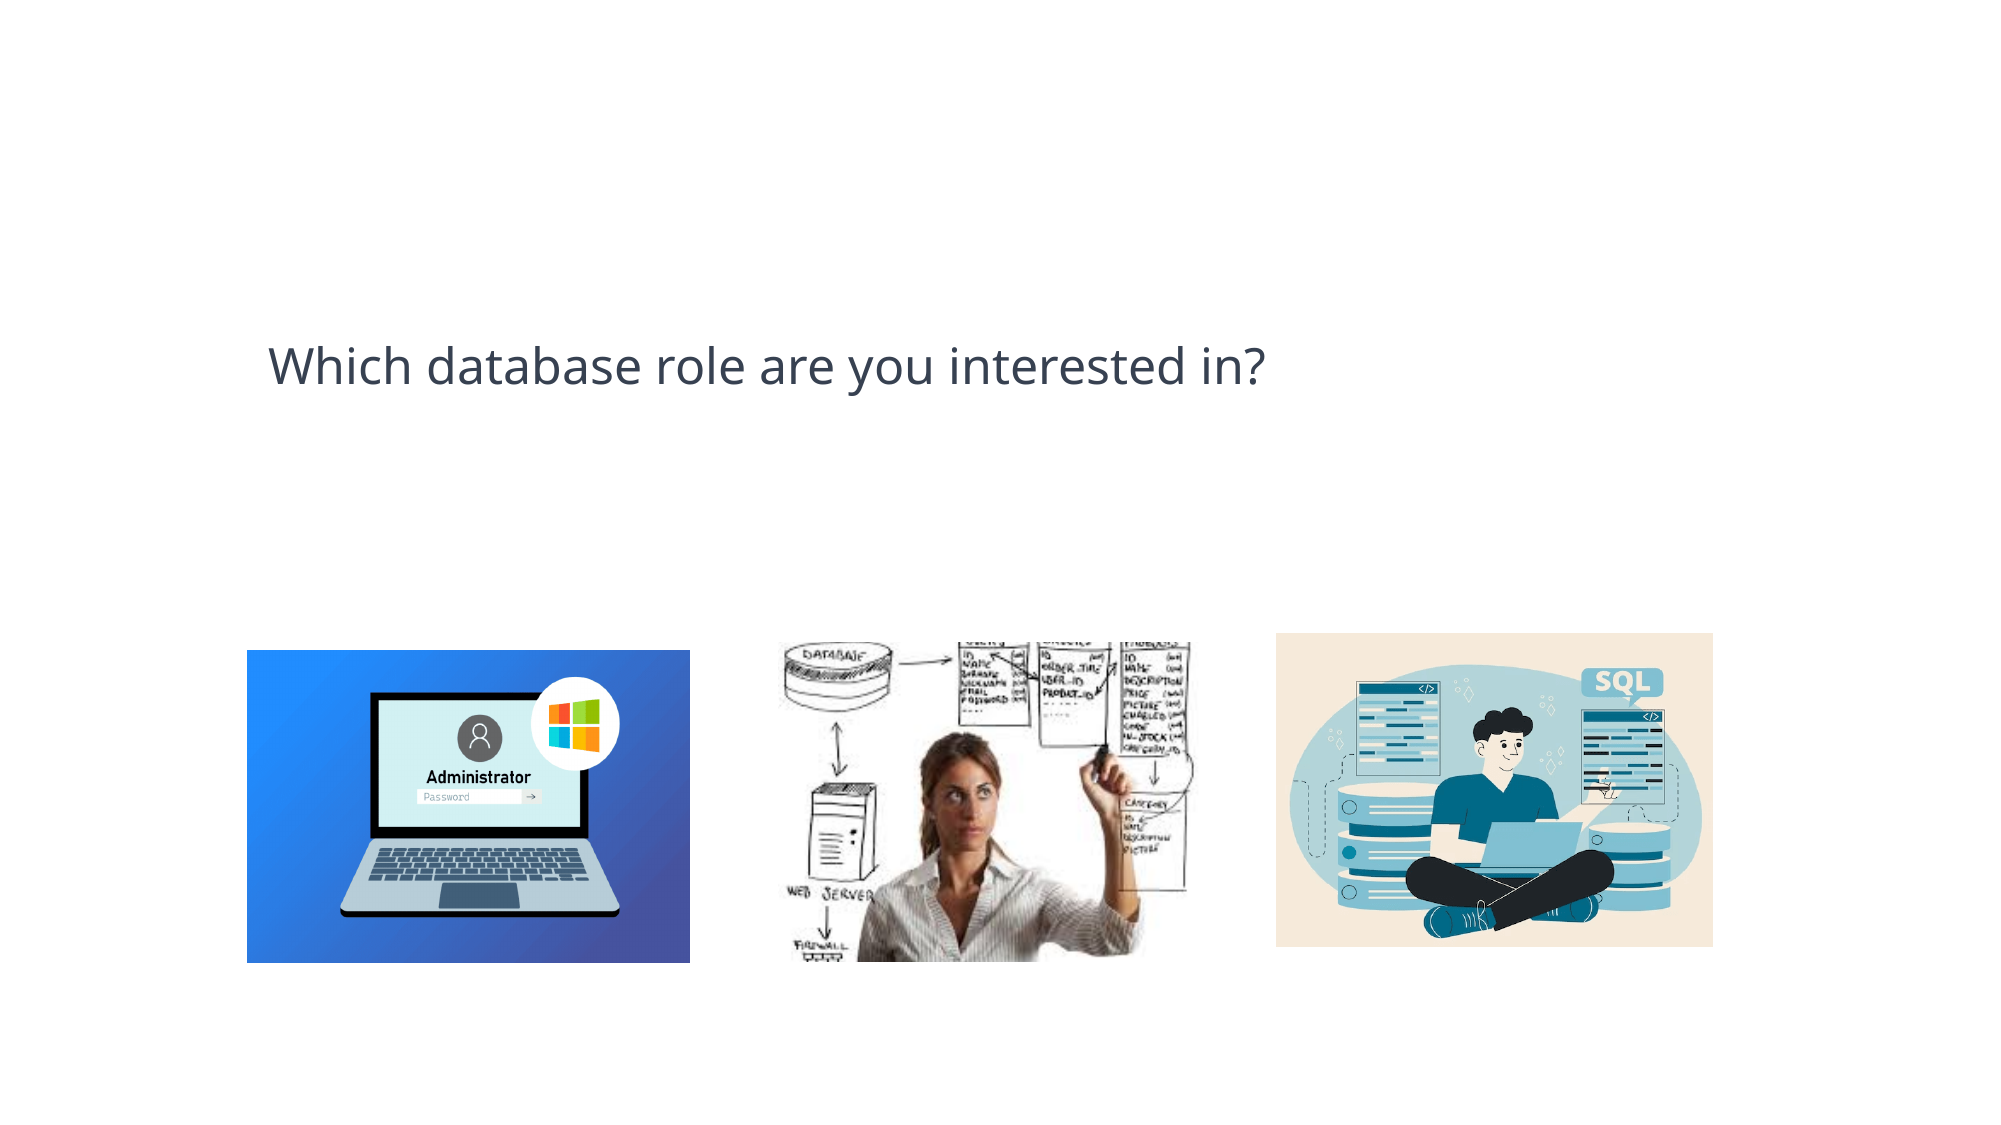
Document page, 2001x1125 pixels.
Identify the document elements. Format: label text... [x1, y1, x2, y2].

list Which database role are you interested in? [253, 334, 1683, 739]
picture [247, 650, 690, 963]
picture [1276, 633, 1713, 947]
picture [778, 642, 1199, 962]
